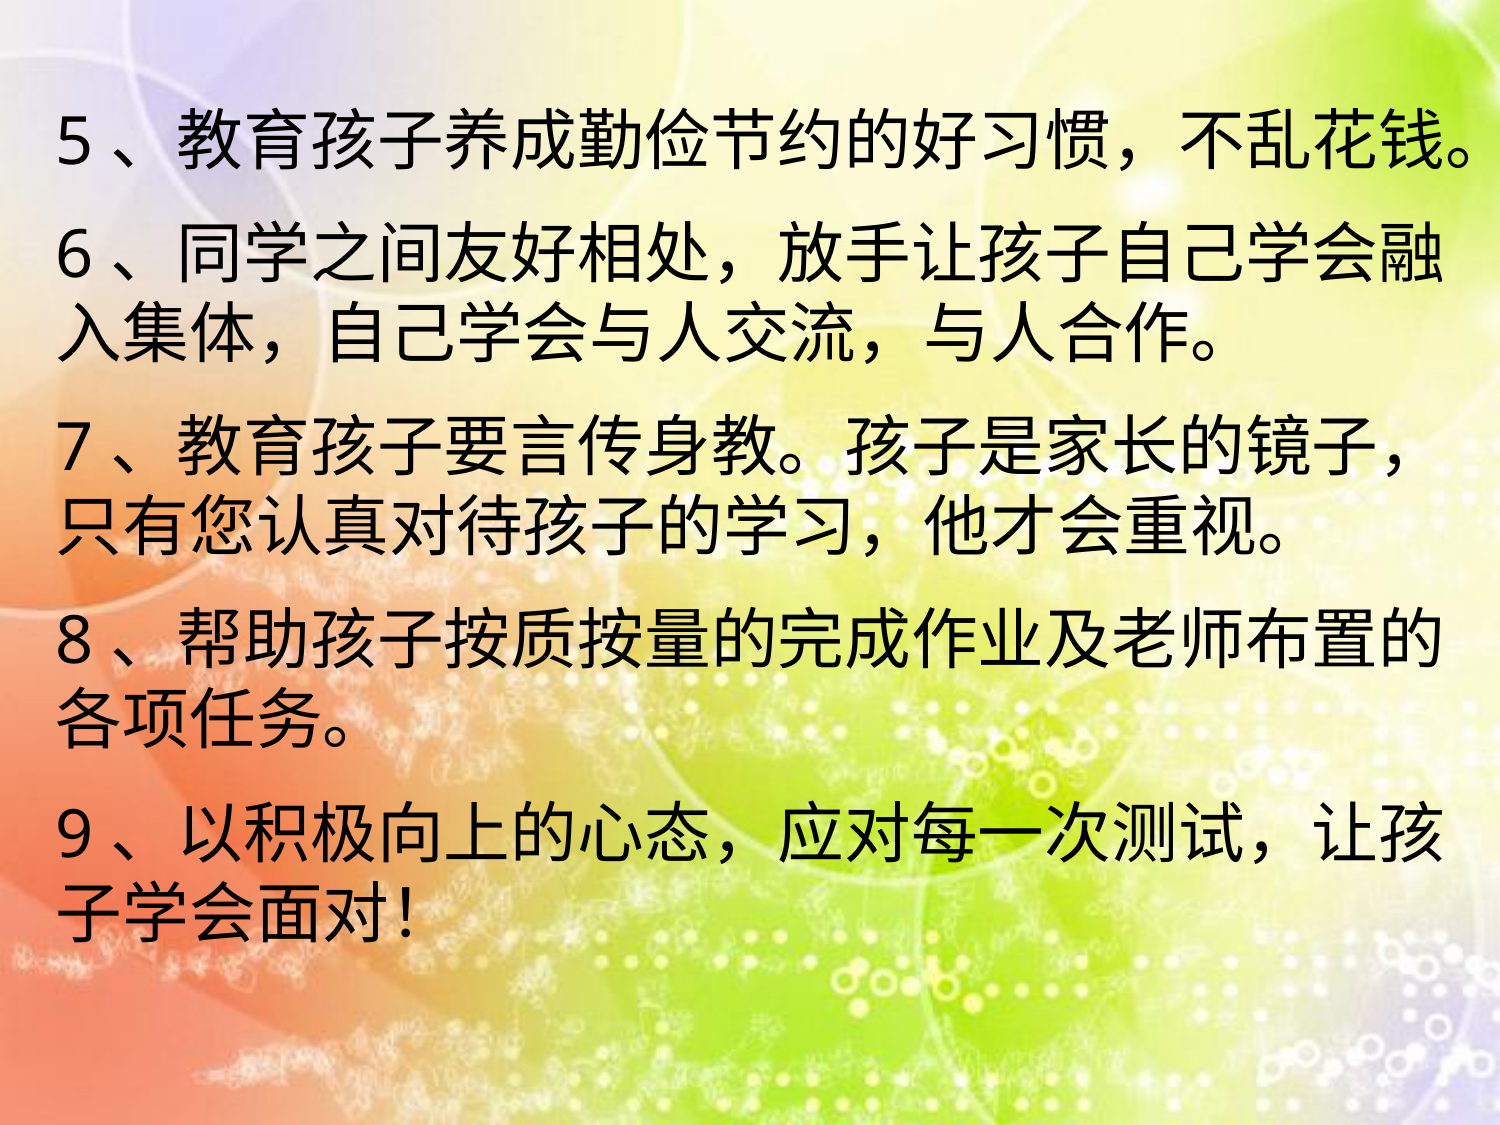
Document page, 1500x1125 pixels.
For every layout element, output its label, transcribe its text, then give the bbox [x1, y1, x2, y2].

text_box 5、教育孩子养成勤俭节约的好习惯，不乱花钱。 6、同学之间友好相处，放手让孩子自己学会融入集体，自己学会与人交流，与人合作。 7、教育孩子要言传身教。孩子是家长的镜子，只有您认真对待孩子的学习，他才会重视。 8、帮助孩子按质按量的完成作业及老师布置的各项任务。 9、以积极向上的心态，应对每一次测试，让孩子学会面对！ [41, 90, 1471, 958]
picture [0, 0, 1500, 1125]
